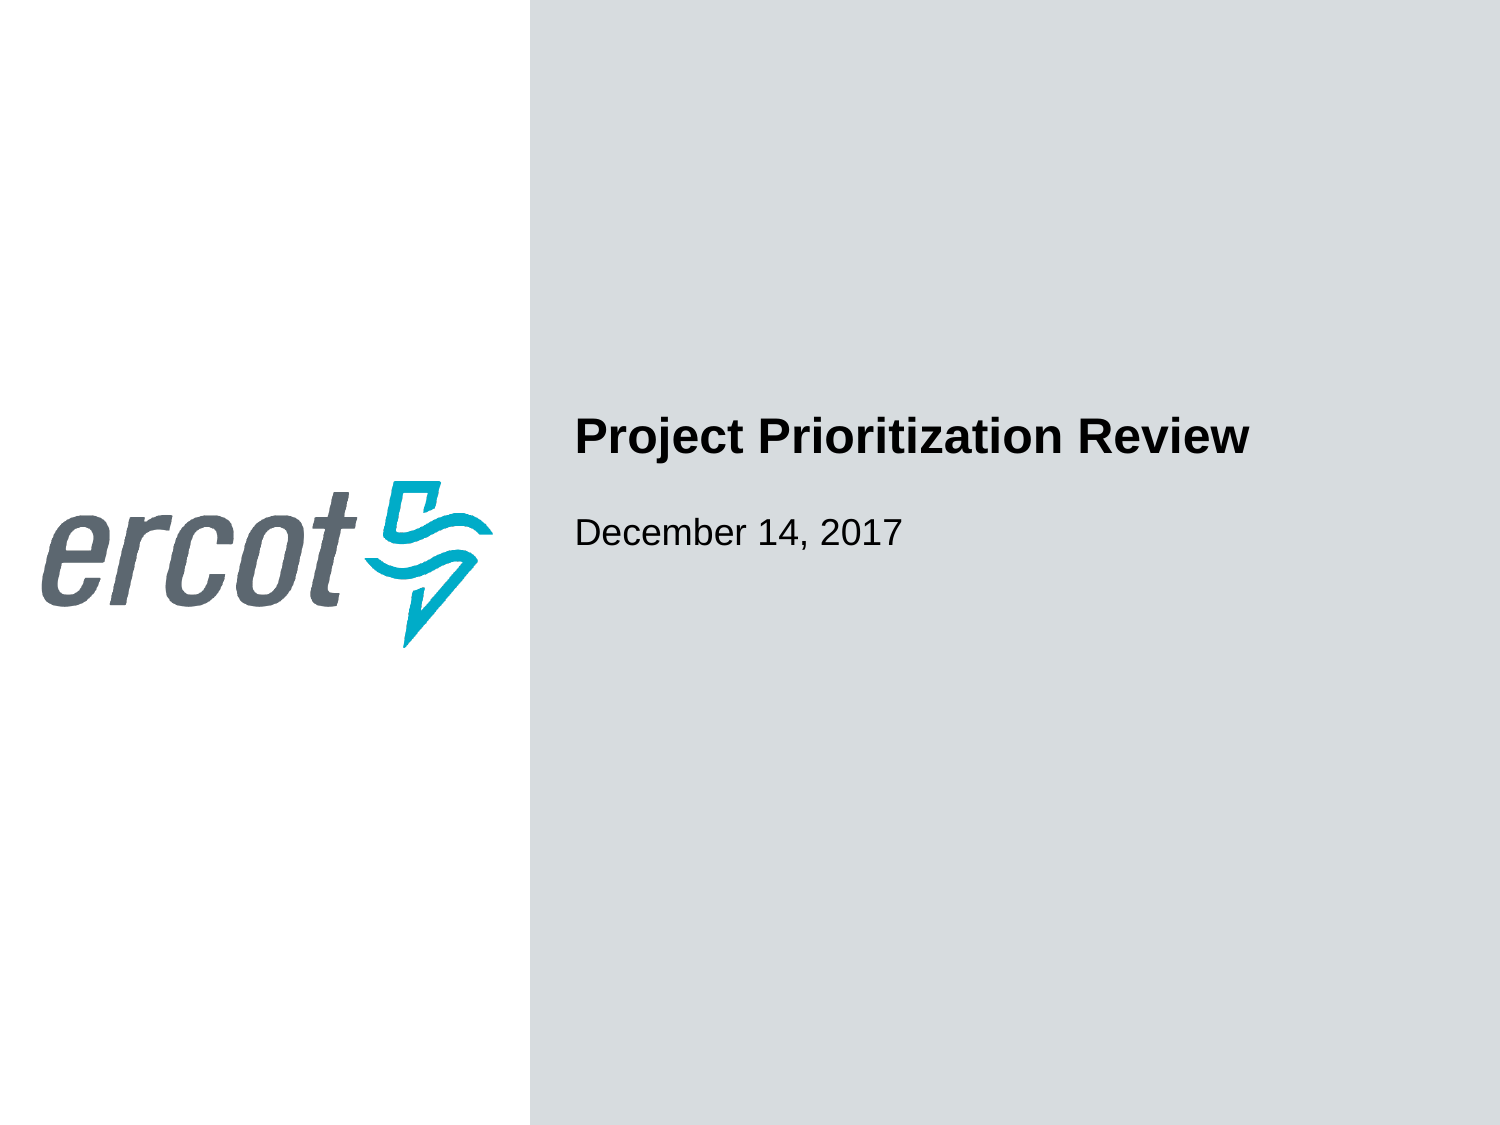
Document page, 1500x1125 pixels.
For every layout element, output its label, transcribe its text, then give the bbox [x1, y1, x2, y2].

text_box Project Prioritization Review December 14, 2017 [559, 395, 1413, 561]
picture [32, 471, 501, 654]
